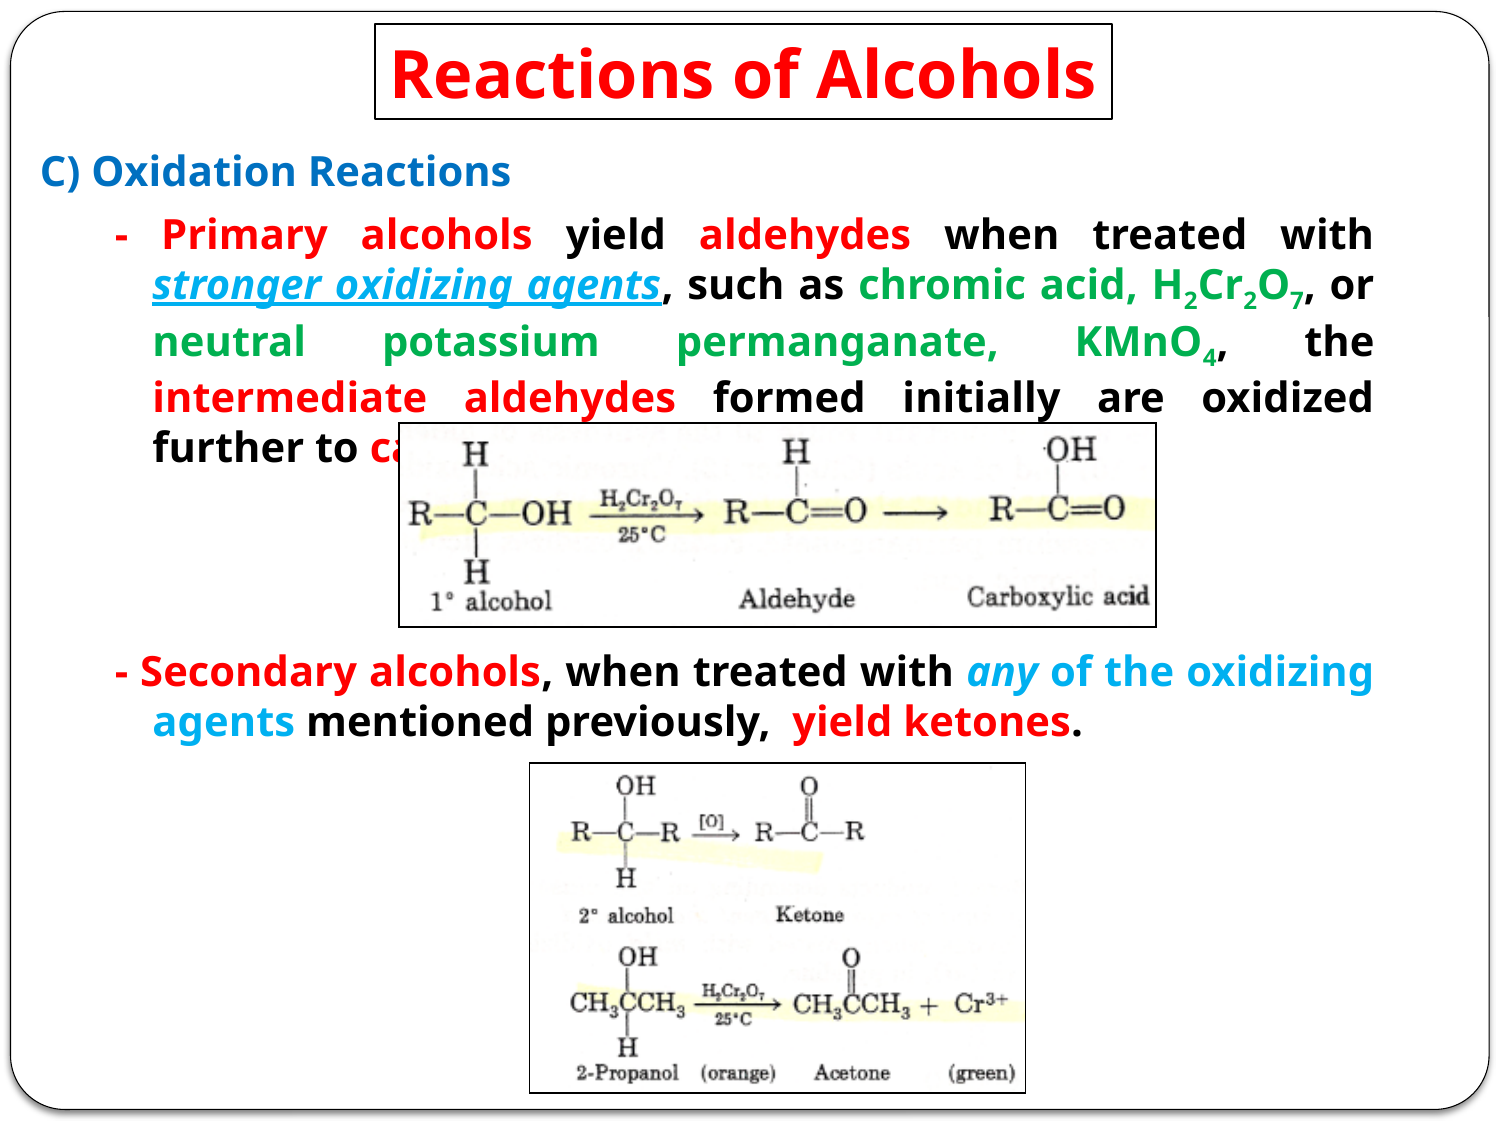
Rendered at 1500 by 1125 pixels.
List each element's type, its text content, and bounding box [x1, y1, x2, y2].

text_box - Primary alcohols yield aldehydes when treated with stronger oxidizing agents, such as chromic acid, H2Cr2O7, or neutral potassium permanganate, KMnO4, the intermediate aldehydes formed initially are oxidized further to carboxylic acids. [99, 200, 1390, 479]
text_box Reactions of Alcohols [374, 23, 1113, 120]
text_box C) Oxidation Reactions [24, 137, 1390, 203]
text_box - Secondary alcohols, when treated with any of the oxidizing agents mentioned previously, yield ketones. [99, 637, 1390, 753]
picture [529, 763, 1026, 1093]
picture [399, 423, 1156, 627]
